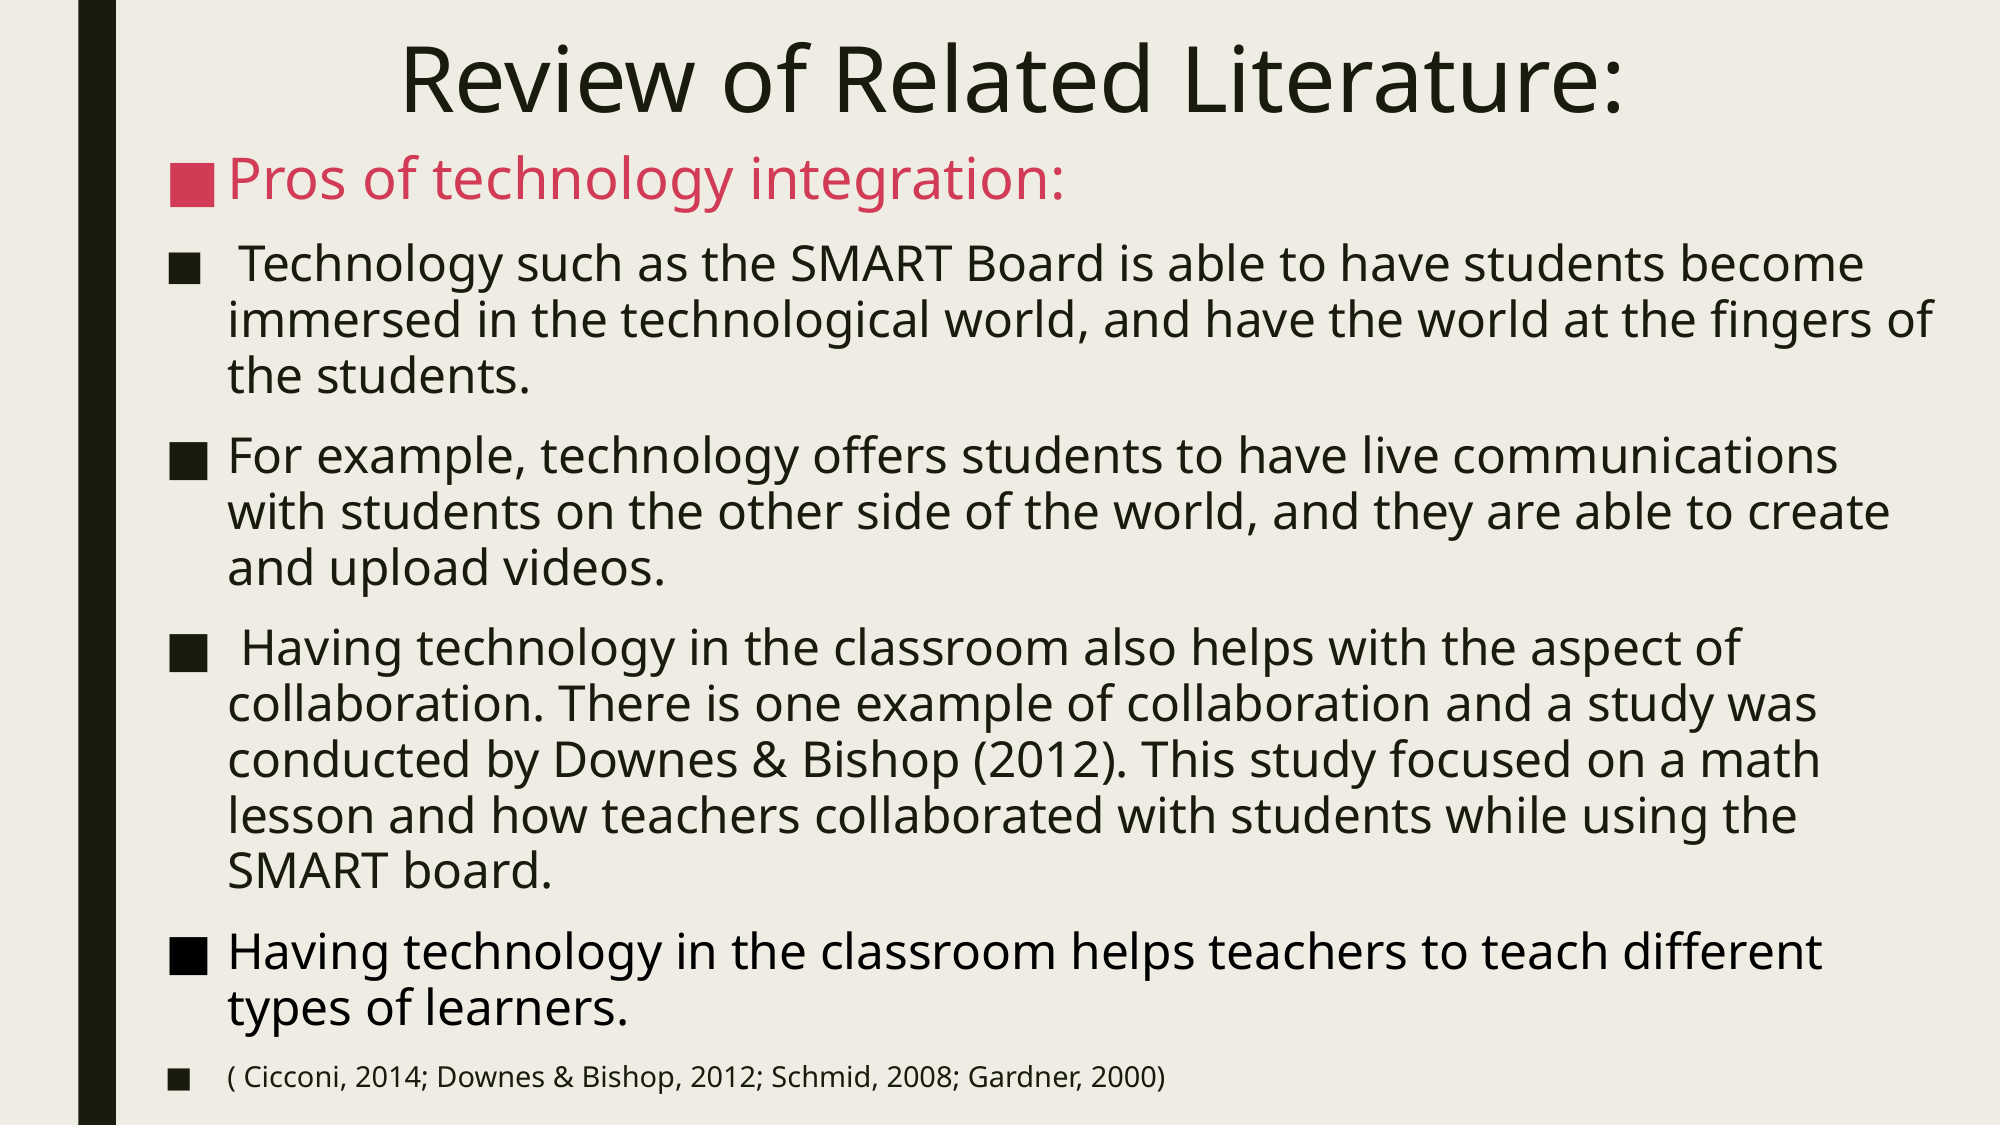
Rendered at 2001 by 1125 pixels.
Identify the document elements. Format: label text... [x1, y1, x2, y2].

title Review of Related Literature: [225, 26, 1800, 140]
list Pros of technology integration: Technology such as the SMART Board is able to have students become immersed in the technological world, and have the world at the fingers of the students. For example, technology offers students to have live communications with students on the other side of the world, and they are able to create and upload videos. Having technology in the classroom also helps with the aspect of collaboration. There is one example of collaboration and a study was conducted by Downes & Bishop (2012). This study focused on a math lesson and how teachers collaborated with students while using the SMART board. Having technology in the classroom helps teachers to teach different types of learners. ( Cicconi, 2014; Downes & Bishop, 2012; Schmid, 2008; Gardner, 2000) [150, 140, 1963, 1105]
